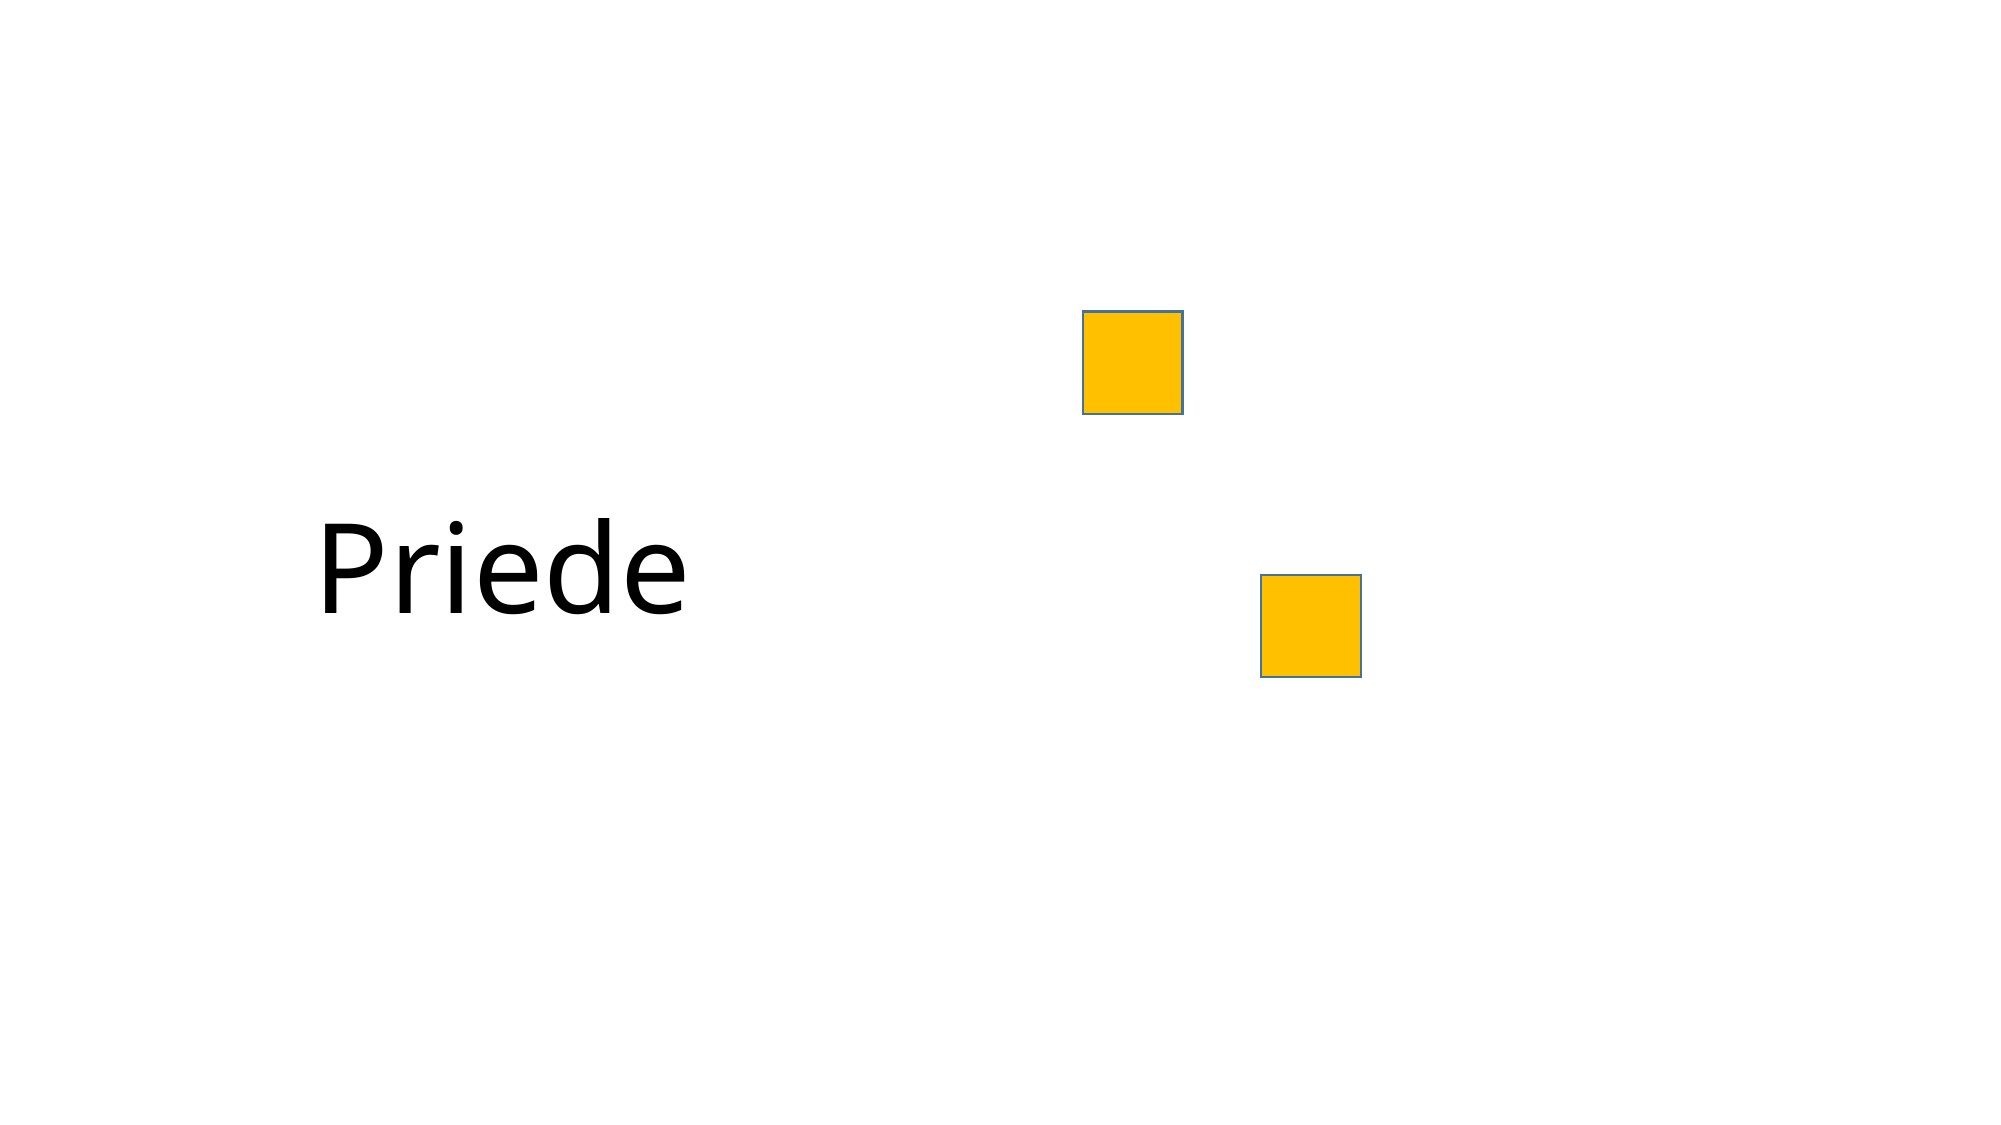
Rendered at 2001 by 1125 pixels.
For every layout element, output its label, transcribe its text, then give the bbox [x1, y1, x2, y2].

title Priede [298, 180, 813, 649]
text_box [1260, 574, 1362, 678]
text_box [1082, 310, 1184, 415]
